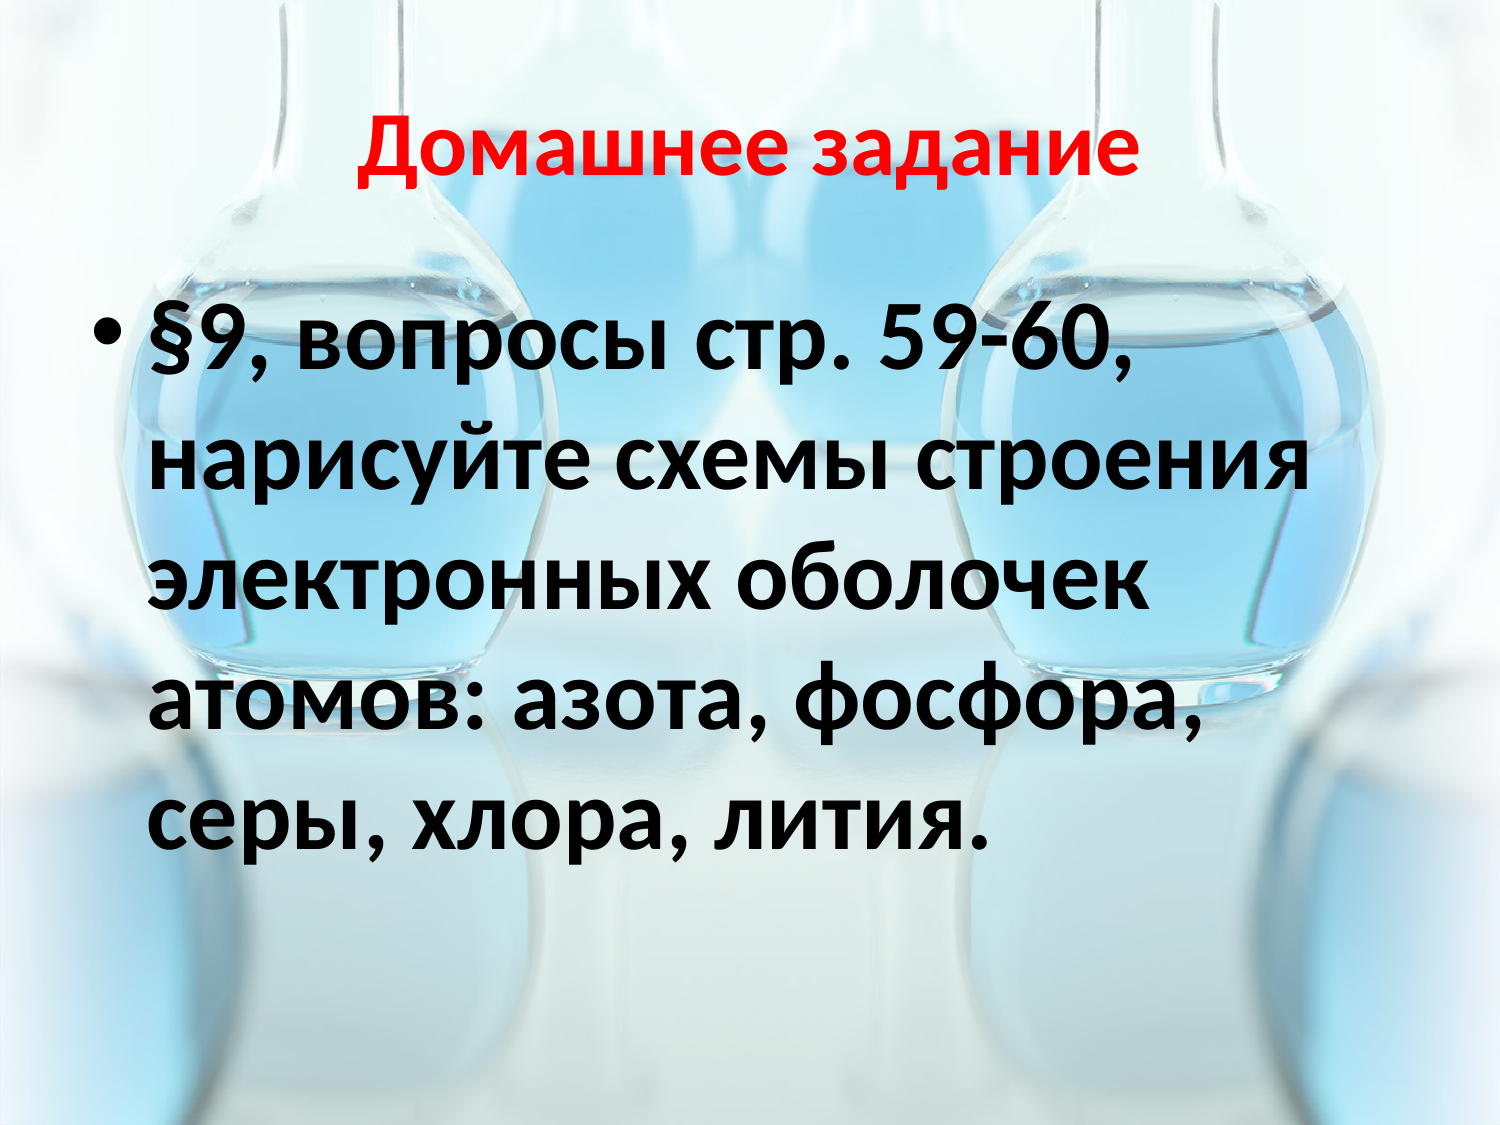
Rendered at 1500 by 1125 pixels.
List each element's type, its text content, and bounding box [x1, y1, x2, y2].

title Домашнее задание [75, 45, 1425, 233]
picture [0, 0, 1500, 1125]
list §9, вопросы стр. 59-60, нарисуйте схемы строения электронных оболочек атомов: азота, фосфора, серы, хлора, лития. [75, 262, 1425, 1005]
